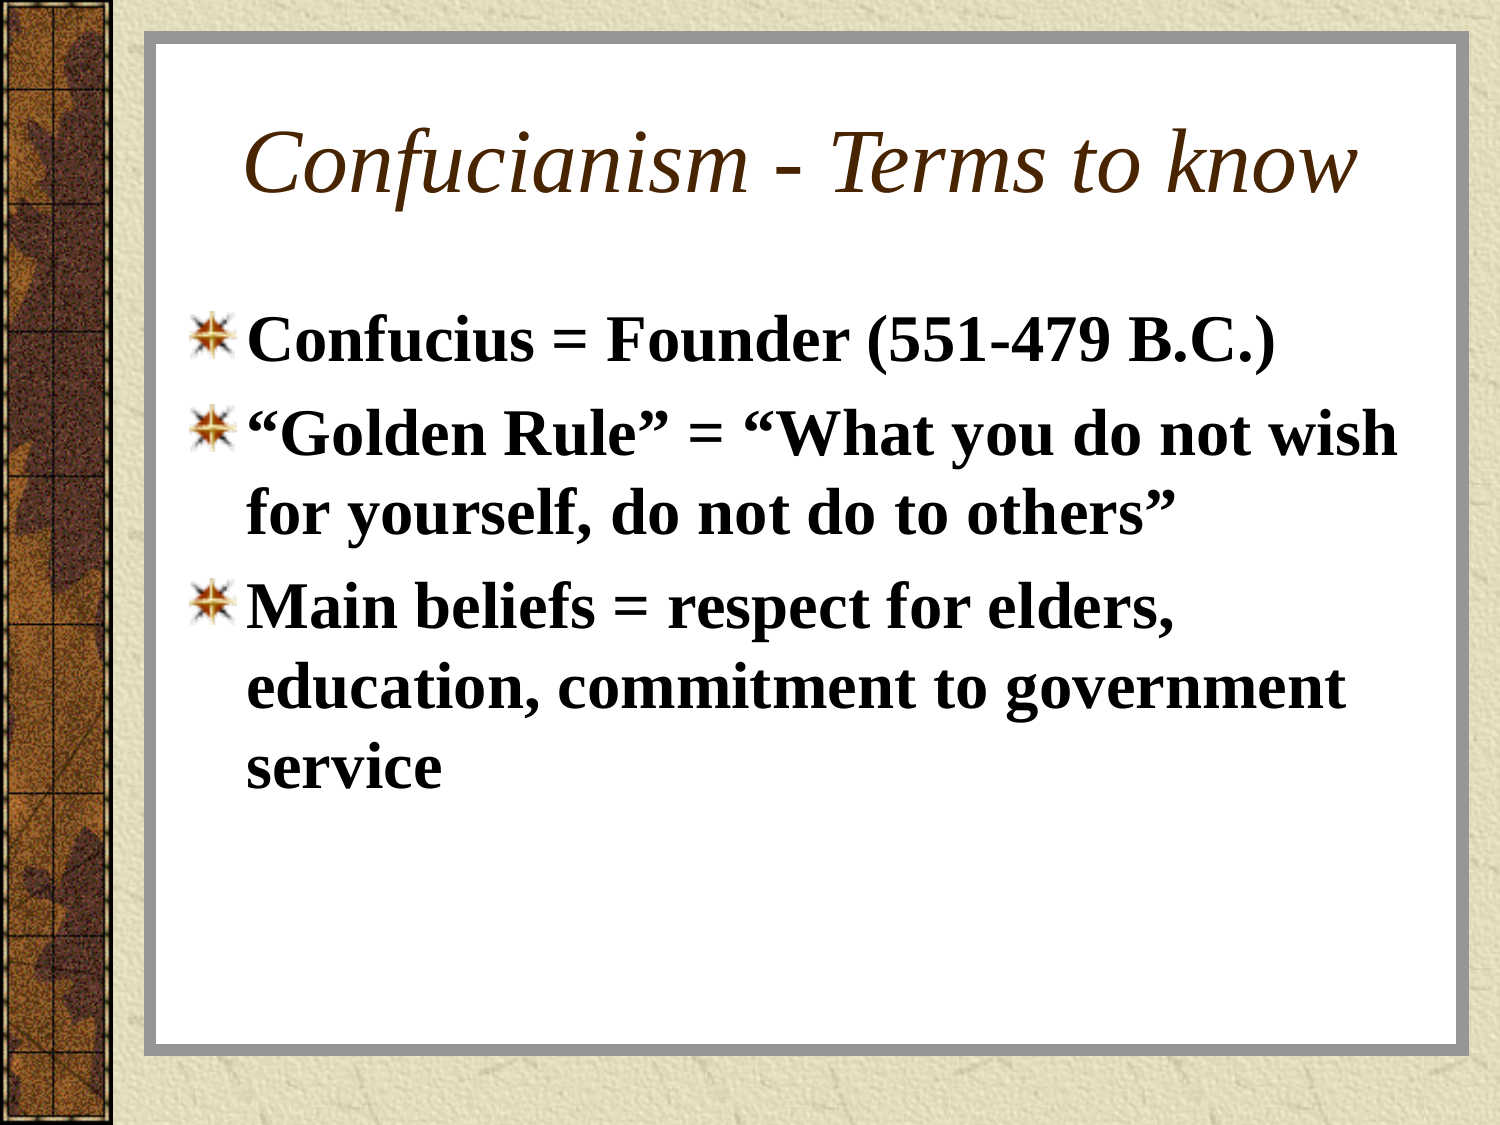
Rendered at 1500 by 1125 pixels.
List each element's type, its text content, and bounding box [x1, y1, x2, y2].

list Confucius = Founder (551-479 B.C.) “Golden Rule” = “What you do not wish for yourself, do not do to others” Main beliefs = respect for elders, education, commitment to government service [174, 287, 1450, 963]
picture [0, 0, 1500, 1125]
title Confucianism - Terms to know [174, 62, 1450, 250]
